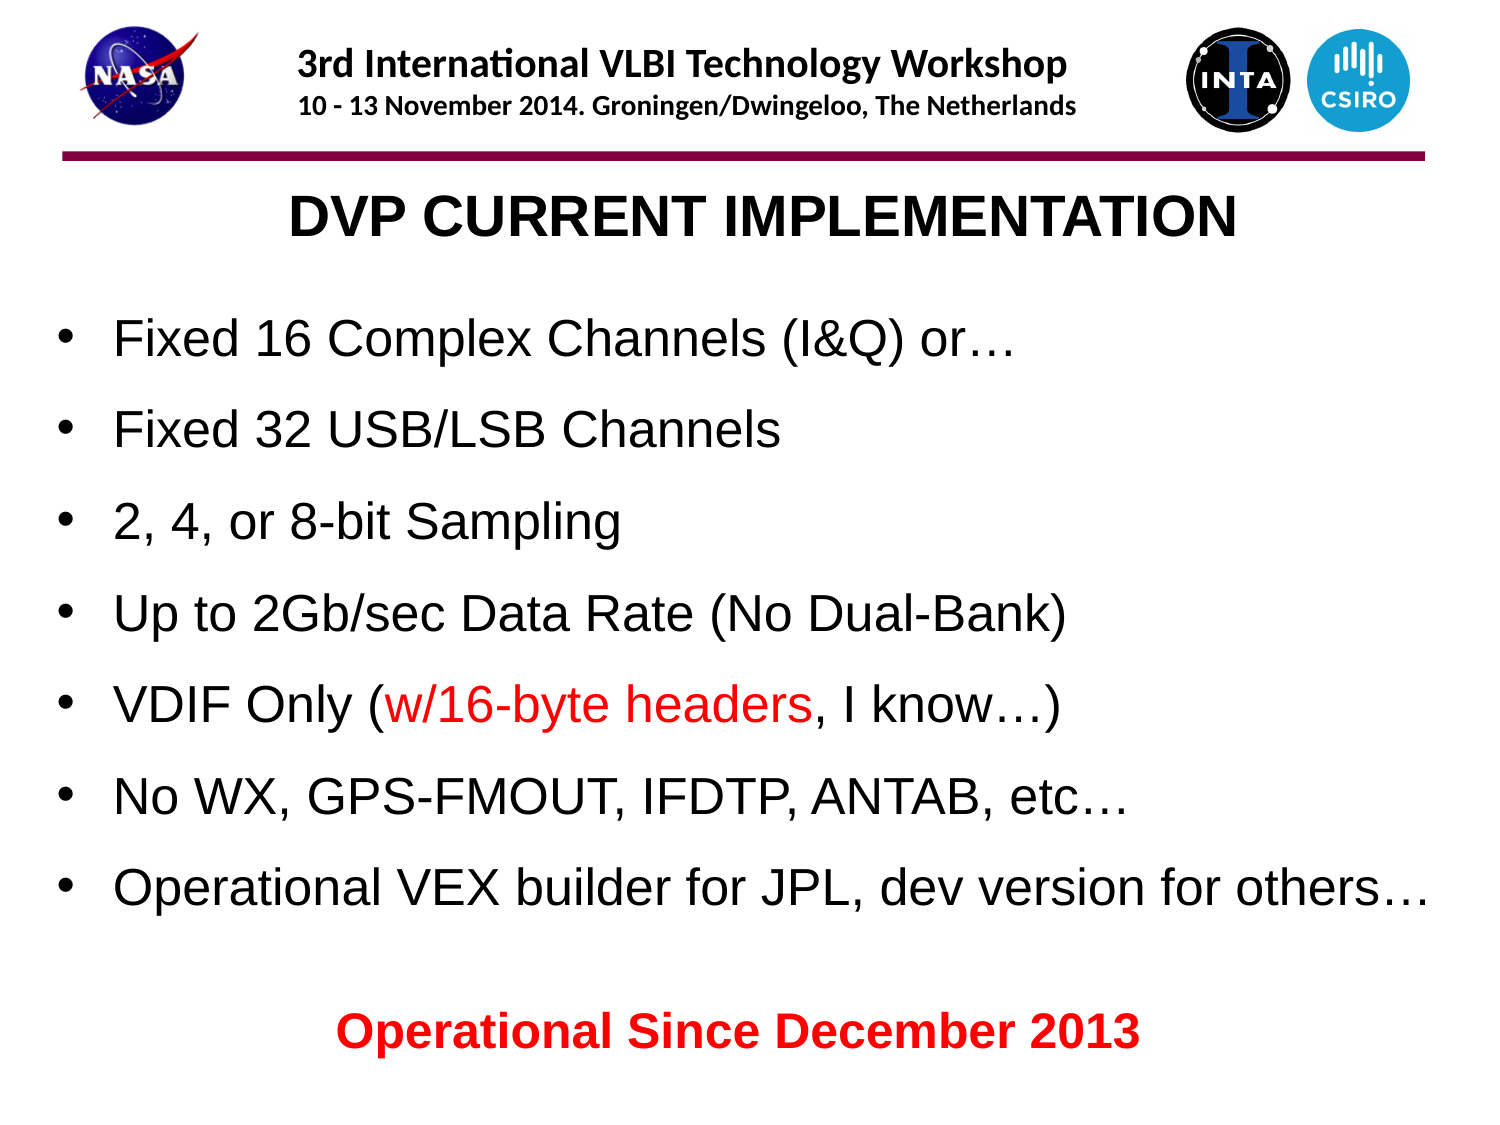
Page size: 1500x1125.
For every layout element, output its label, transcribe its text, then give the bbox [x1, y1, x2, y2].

text_box DVP CURRENT IMPLEMENTATION [125, 170, 1401, 264]
title Operational Since December 2013 [100, 973, 1376, 1067]
subtitle Fixed 16 Complex Channels (I&Q) or… Fixed 32 USB/LSB Channels 2, 4, or 8-bit Sampling Up to 2Gb/sec Data Rate (No Dual-Bank) VDIF Only (w/16-byte headers, I know…) No WX, GPS-FMOUT, IFDTP, ANTAB, etc… Operational VEX builder for JPL, dev version for others… [41, 277, 1470, 914]
picture [75, 25, 203, 127]
text_box [641, 61, 1050, 137]
picture [1144, 22, 1410, 137]
